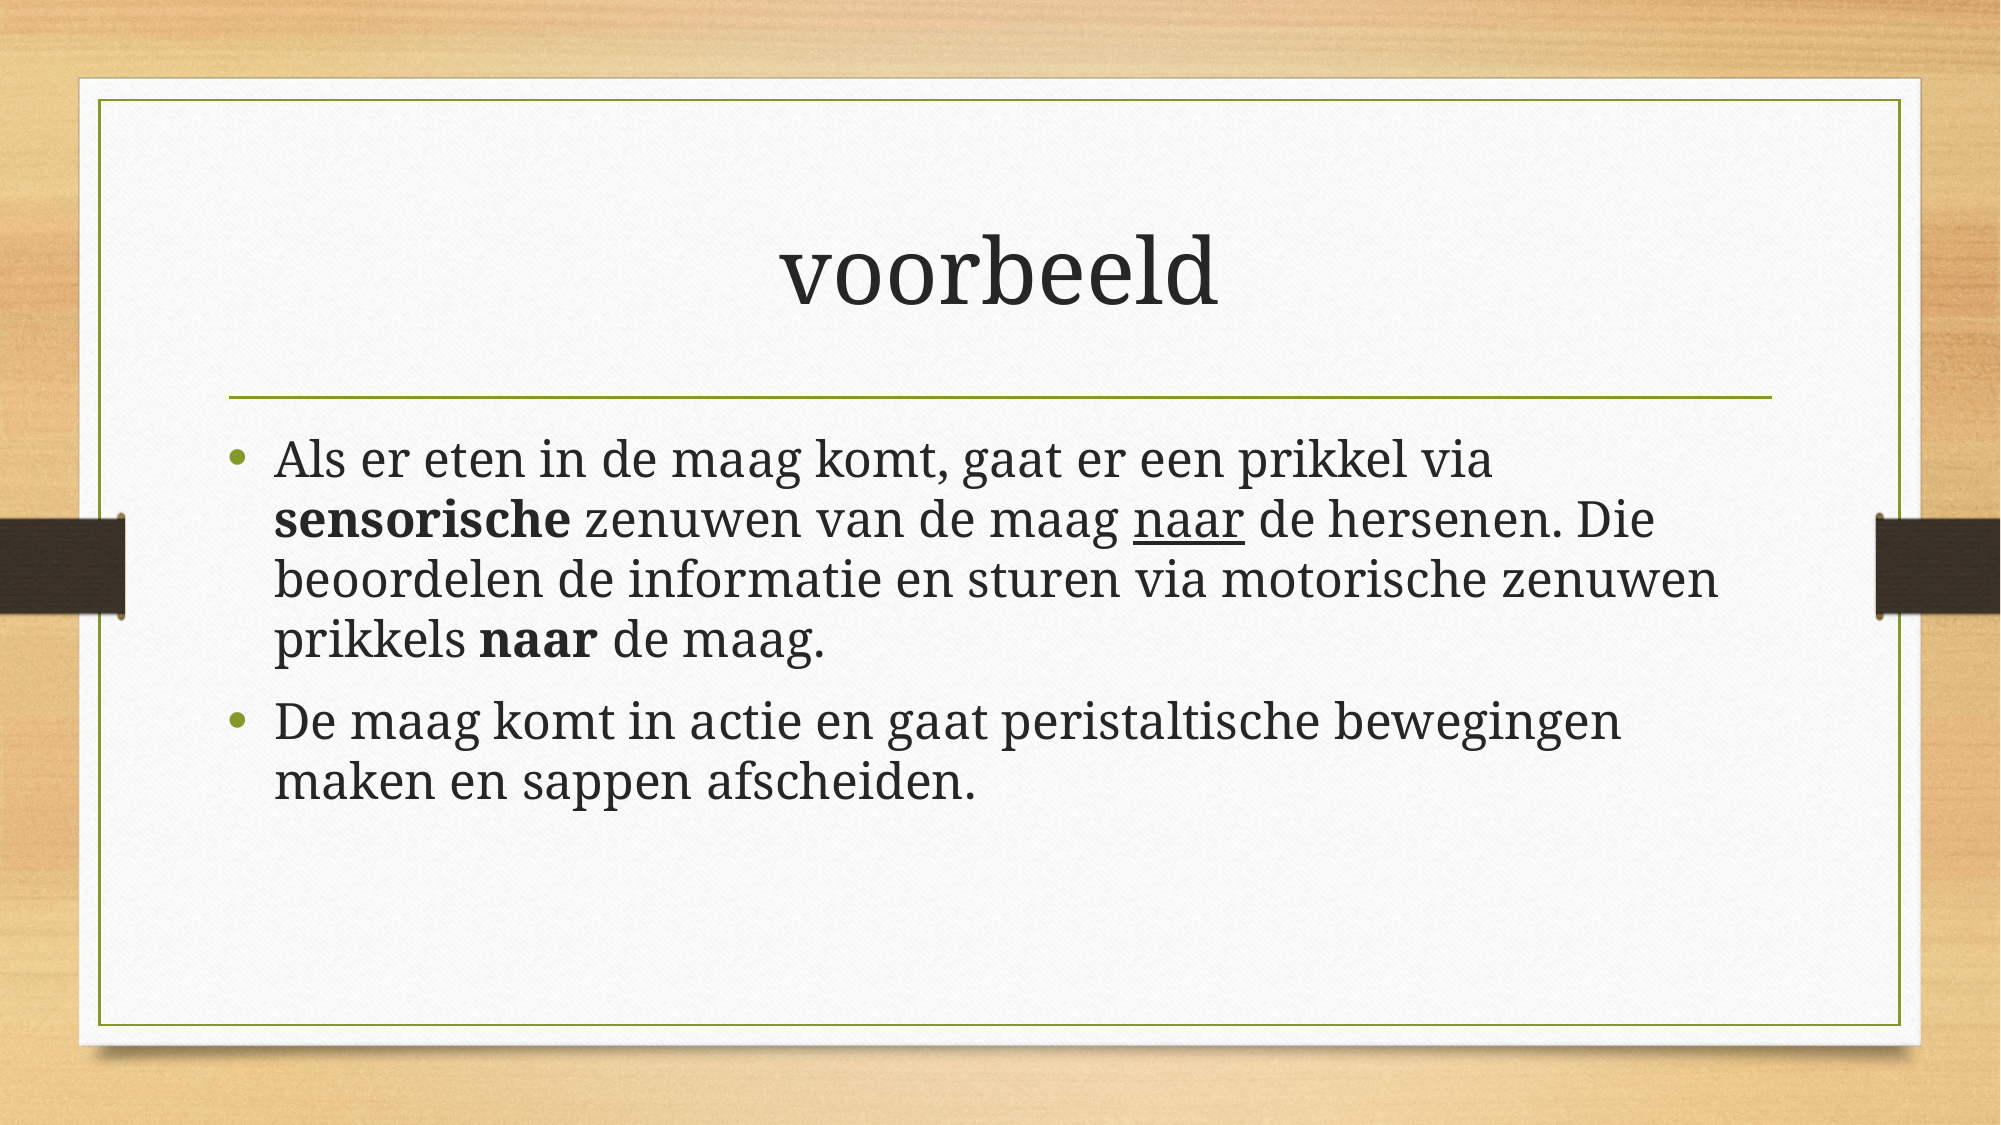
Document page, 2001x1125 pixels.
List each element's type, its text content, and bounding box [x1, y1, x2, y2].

list Als er eten in de maag komt, gaat er een prikkel via sensorische zenuwen van de maag naar de hersenen. Die beoordelen de informatie en sturen via motorische zenuwen prikkels naar de maag. De maag komt in actie en gaat peristaltische bewegingen maken en sappen afscheiden. [212, 419, 1788, 964]
title voorbeeld [212, 161, 1788, 375]
picture [0, 0, 2001, 1125]
